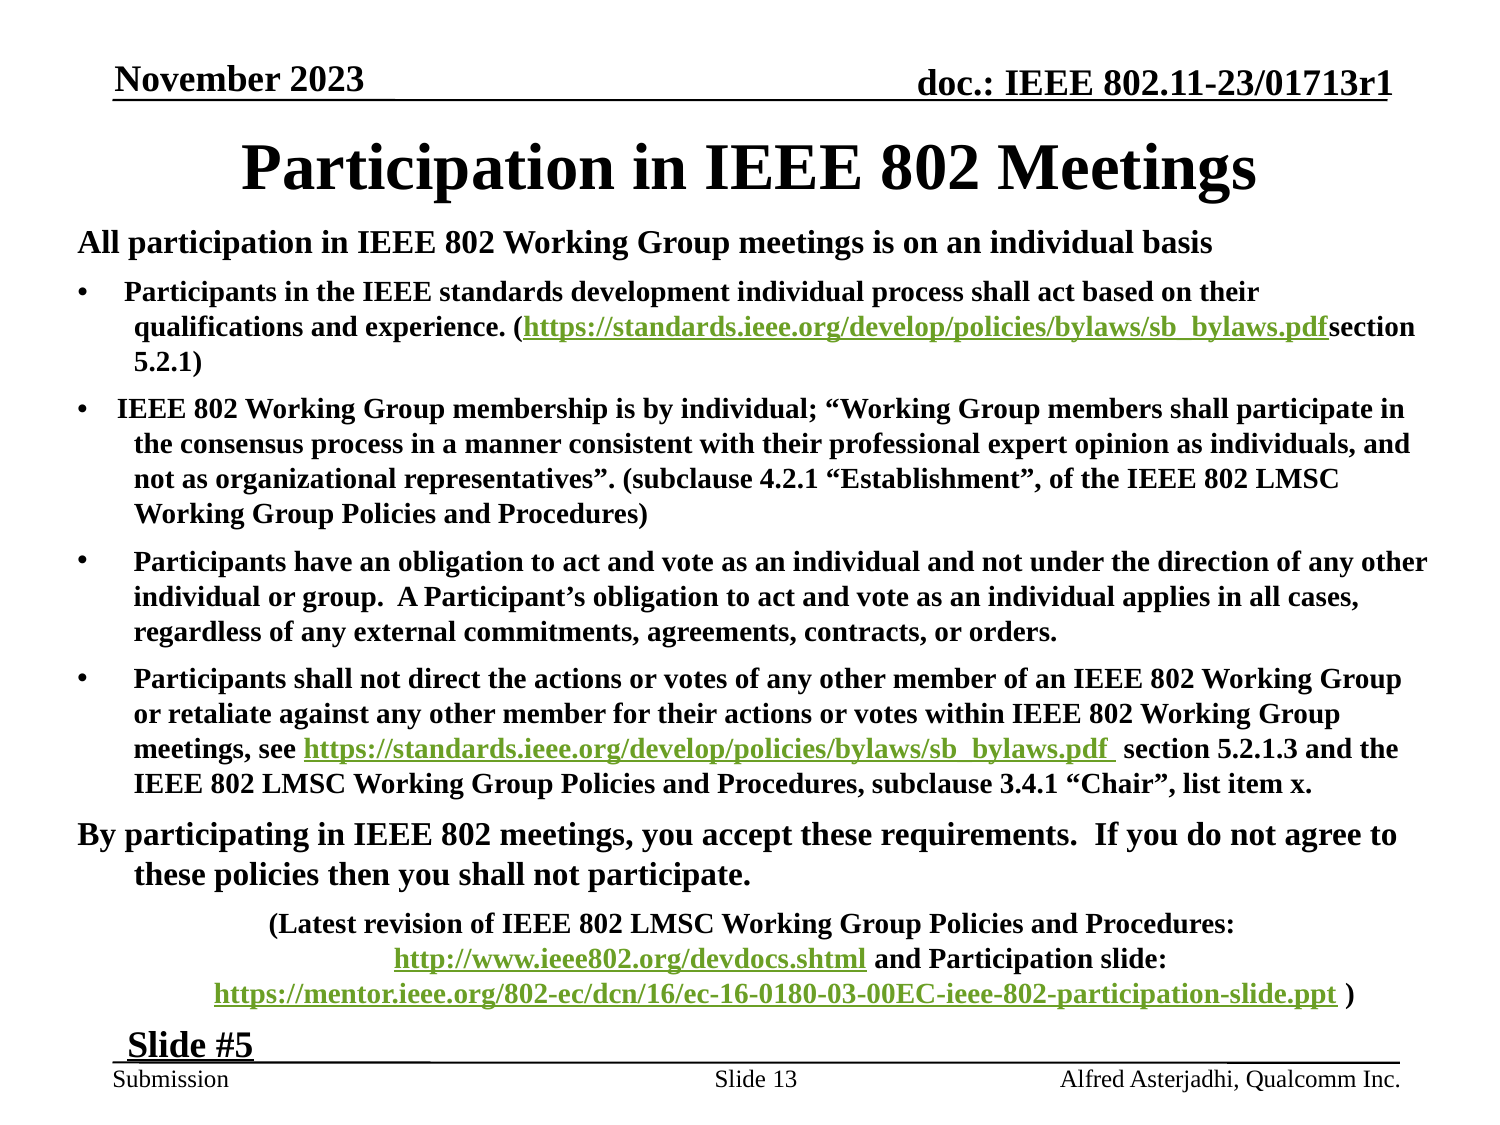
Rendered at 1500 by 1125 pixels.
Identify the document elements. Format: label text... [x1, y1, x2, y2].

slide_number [114, 54, 493, 100]
footer Alfred Asterjadhi, Qualcomm Inc. [878, 1061, 1402, 1093]
text_box Slide #5 [112, 1012, 269, 1073]
list All participation in IEEE 802 Working Group meetings is on an individual basis • Participants in the IEEE standards development individual process shall act based on their qualifications and experience. (https://standards.ieee.org/develop/policies/bylaws/sb_bylaws.pdfsection 5.2.1) • IEEE 802 Working Group membership is by individual; “Working Group members shall participate in the consensus process in a manner consistent with their professional expert opinion as individuals, and not as organizational representatives”. (subclause 4.2.1 “Establishment”, of the IEEE 802 LMSC Working Group Policies and Procedures) Participants have an obligation to act and vote as an individual and not under the direction of any other individual or group. A Participant’s obligation to act and vote as an individual applies in all cases, regardless of any external commitments, agreements, contracts, or orders. Participants shall not direct the actions or votes of any other member of an IEEE 802 Working Group or retaliate against any other member for their actions or votes within IEEE 802 Working Group meetings, see https://standards.ieee.org/develop/policies/bylaws/sb_bylaws.pdf section 5.2.1.3 and the IEEE 802 LMSC Working Group Policies and Procedures, subclause 3.4.1 “Chair”, list item x. By participating in IEEE 802 meetings, you accept these requirements. If you do not agree to these policies then you shall not participate. (Latest revision of IEEE 802 LMSC Working Group Policies and Procedures: http://www.ieee802.org/devdocs.shtml and Participation slide: https://mentor.ieee.org/802-ec/dcn/16/ec-16-0180-03-00EC-ieee-802-participation-slide.ppt ) [62, 212, 1451, 1001]
title Participation in IEEE 802 Meetings [112, 112, 1388, 212]
slide_number Slide 13 [712, 1061, 800, 1123]
